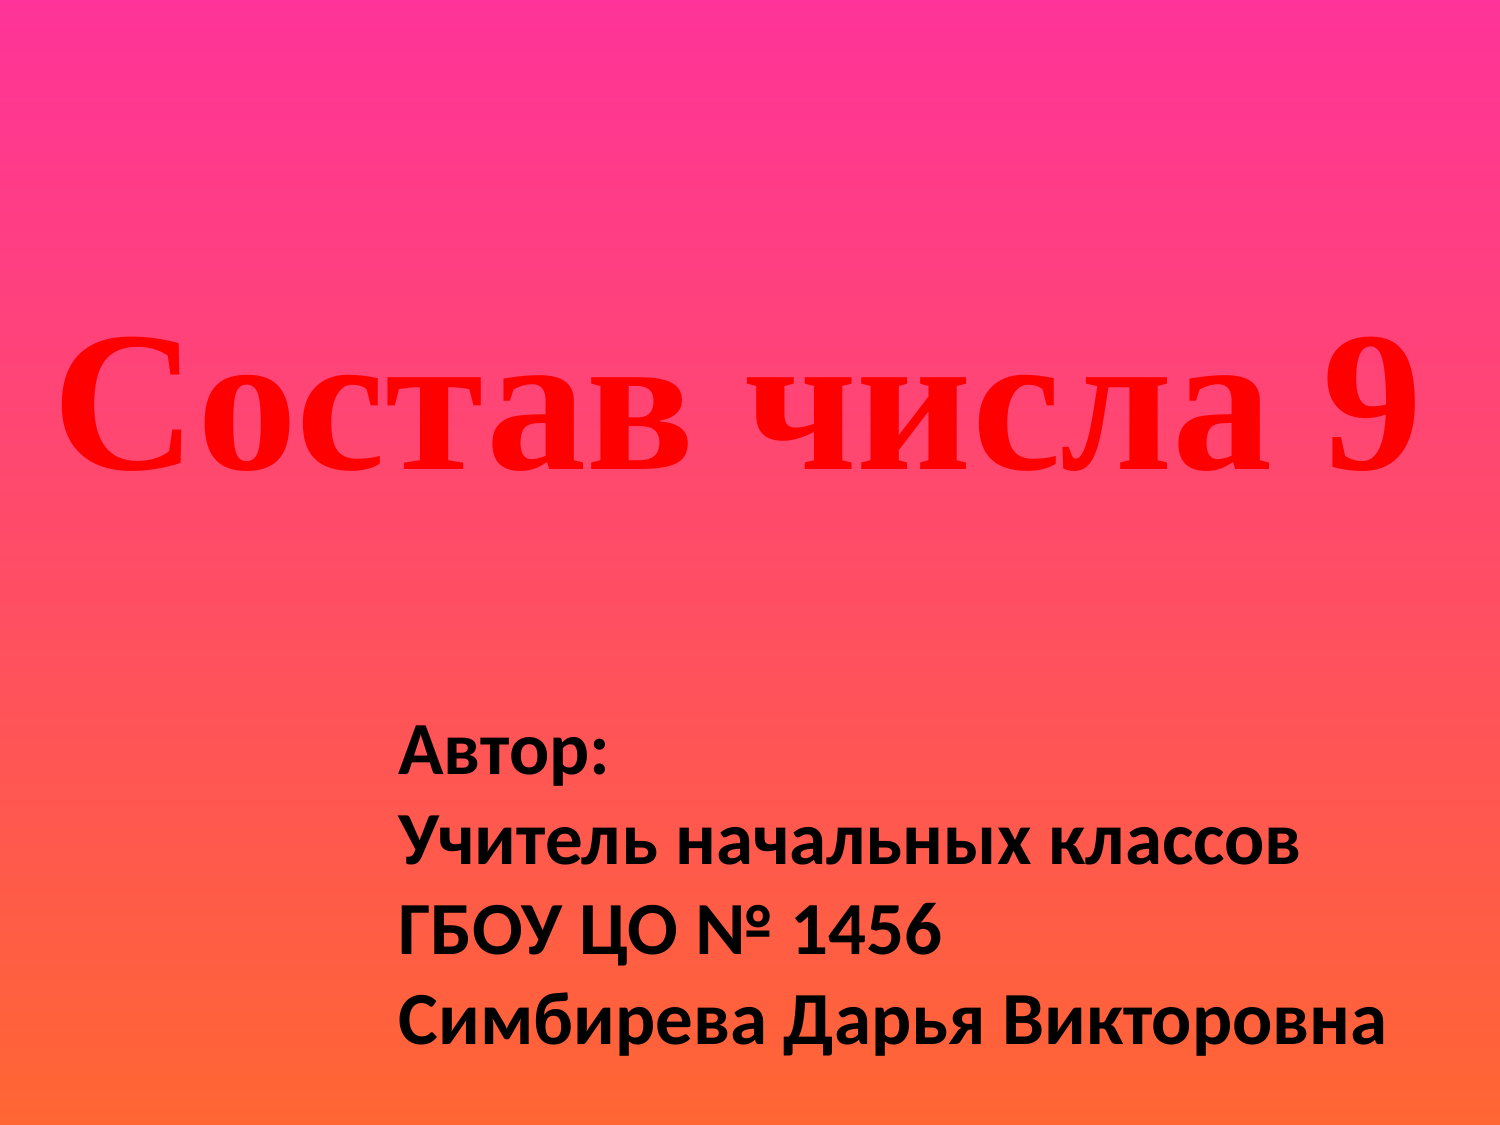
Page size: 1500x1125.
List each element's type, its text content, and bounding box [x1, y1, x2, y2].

title Состав числа 9 [34, 187, 1442, 591]
text_box Автор: Учитель начальных классов ГБОУ ЦО № 1456 Симбирева Дарья Викторовна [383, 692, 1447, 1068]
